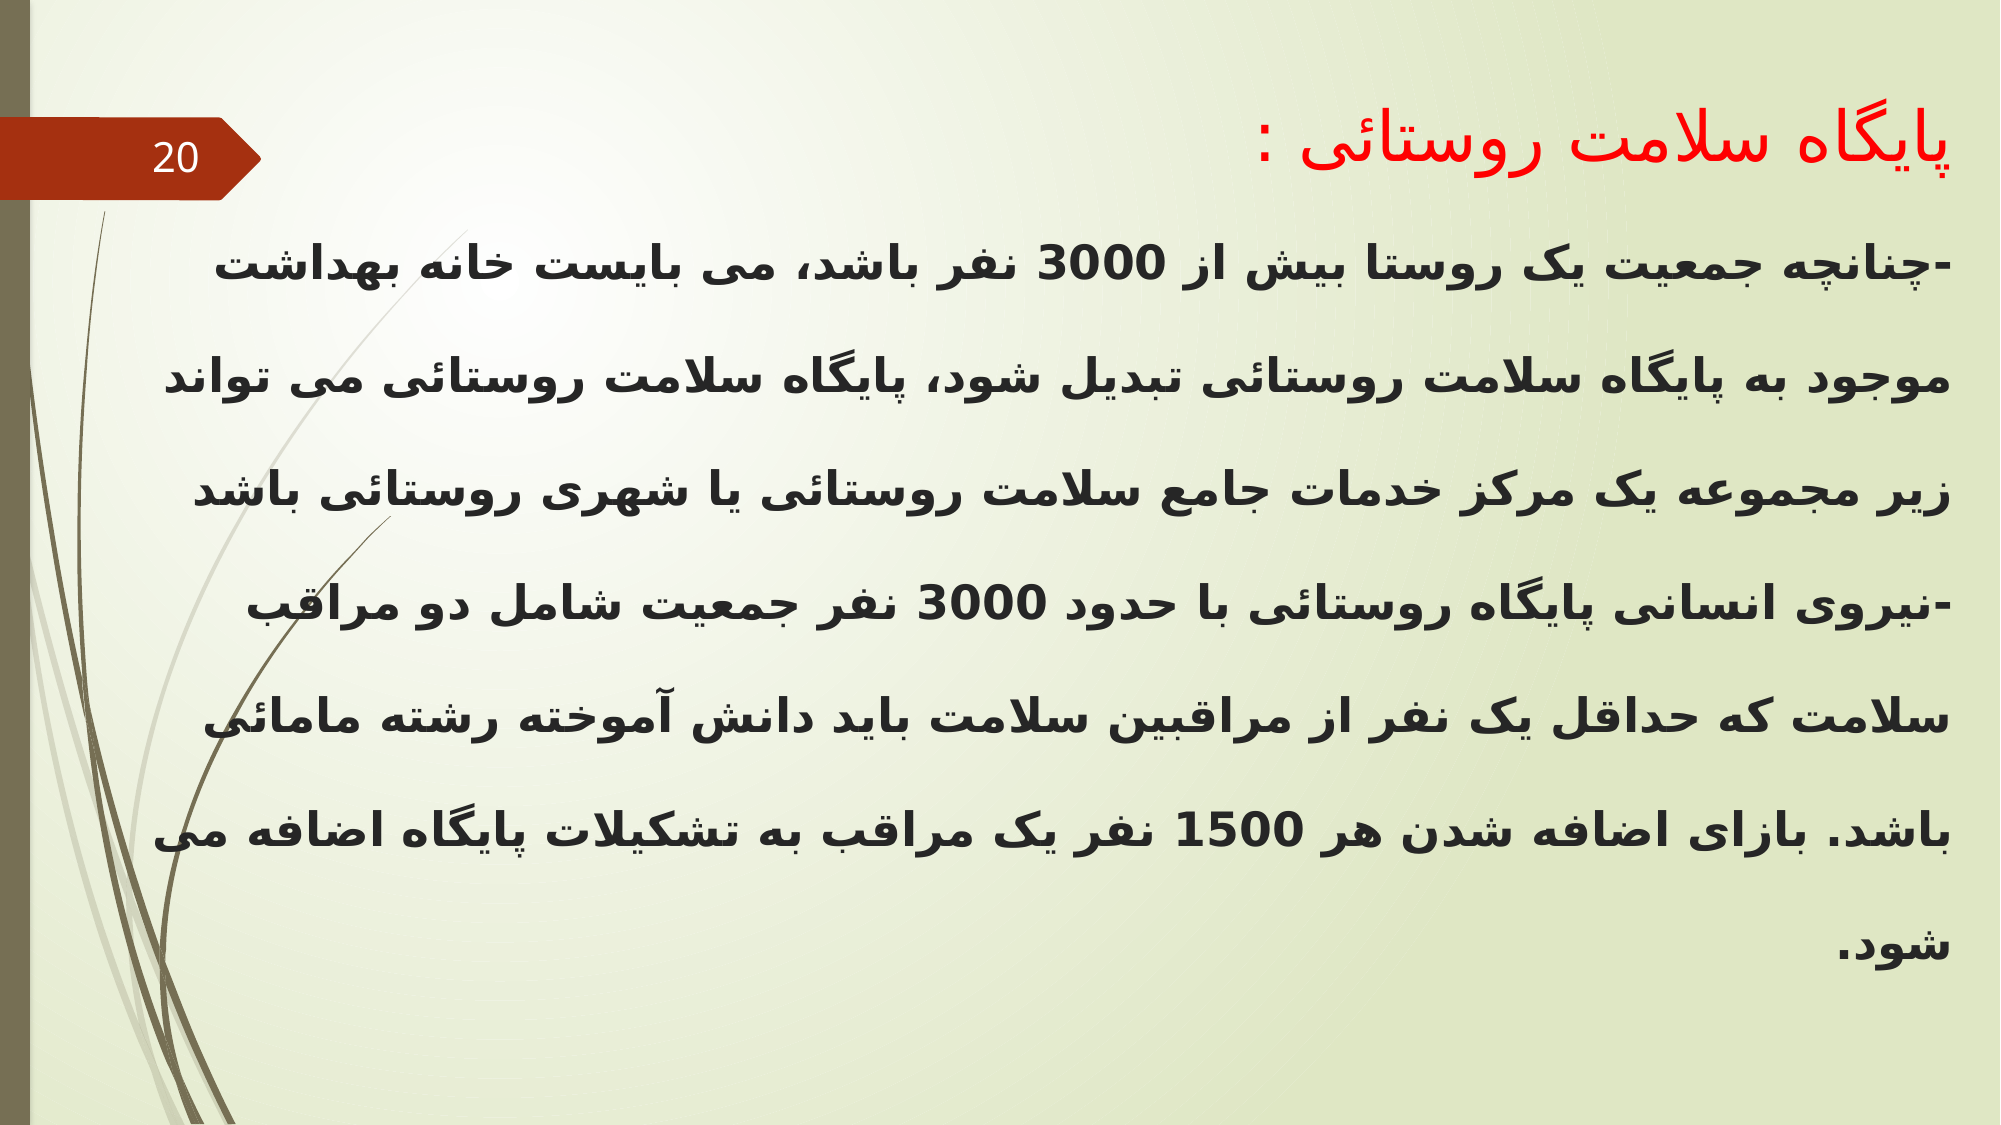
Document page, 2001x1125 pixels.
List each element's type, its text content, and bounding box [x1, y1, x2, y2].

title پایگاه سلامت روستائی : -چنانچه جمعیت یک روستا بیش از 3000 نفر باشد، می بایست خانه بهداشت موجود به پایگاه سلامت روستائی تبدیل شود، پایگاه سلامت روستائی می تواند زیر مجموعه یک مرکز خدمات جامع سلامت روستائی یا شهری روستائی باشد -نیروی انسانی پایگاه روستائی با حدود 3000 نفر جمعیت شامل دو مراقب سلامت که حداقل یک نفر از مراقبین سلامت باید دانش آموخته رشته مامائی باشد. بازای اضافه شدن هر 1500 نفر یک مراقب به تشکیلات پایگاه اضافه می شود. [137, 0, 1969, 1087]
slide_number 20 [87, 129, 216, 190]
